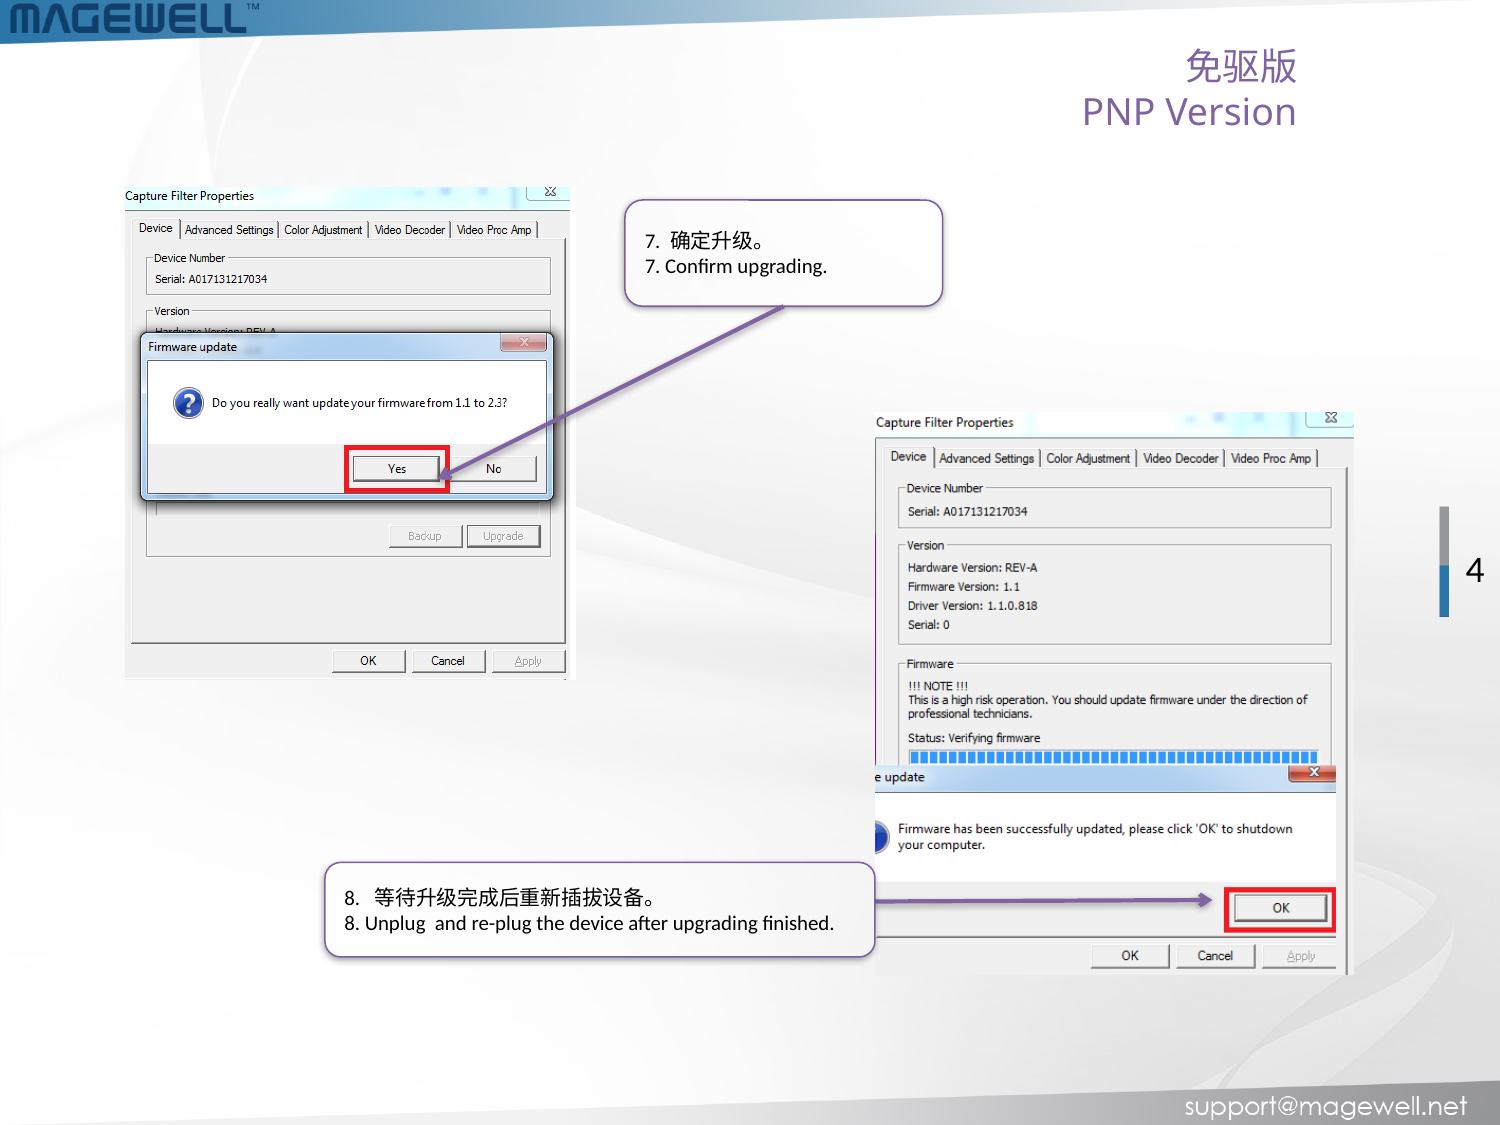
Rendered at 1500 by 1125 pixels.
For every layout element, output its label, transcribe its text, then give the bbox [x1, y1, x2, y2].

text_box 7. 确定升级。 7. Confirm upgrading. [624, 199, 944, 308]
picture [0, 0, 1500, 1125]
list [124, 187, 577, 681]
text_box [524, 219, 698, 567]
text_box 免驱版 PNP Version [503, 35, 1313, 140]
text_box 8. 等待升级完成后重新插拔设备。 8. Unplug and re-plug the device after upgrading finished. [324, 861, 869, 958]
text_box 4 [1450, 537, 1500, 598]
